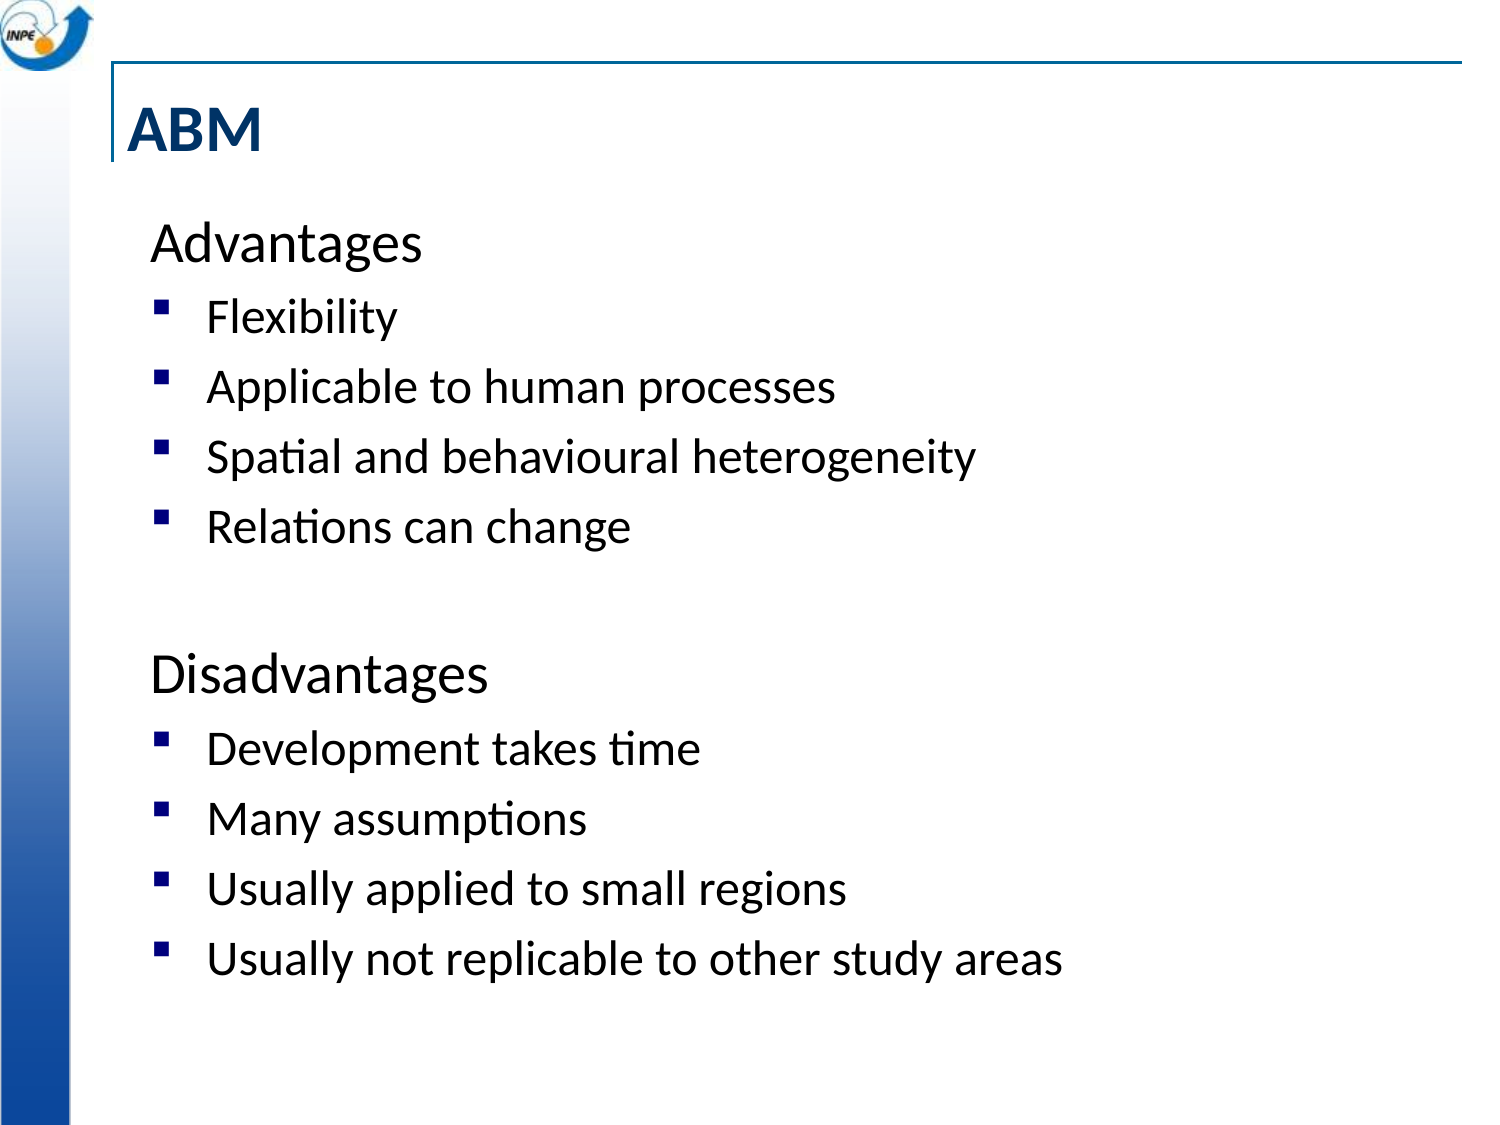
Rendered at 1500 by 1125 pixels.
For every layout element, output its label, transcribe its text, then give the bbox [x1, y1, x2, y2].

text_box Advantages Flexibility Applicable to human processes Spatial and behavioural heterogeneity Relations can change Disadvantages Development takes time Many assumptions Usually applied to small regions Usually not replicable to other study areas [135, 196, 1495, 1024]
title ABM [112, 62, 1450, 188]
picture [0, 0, 94, 1125]
